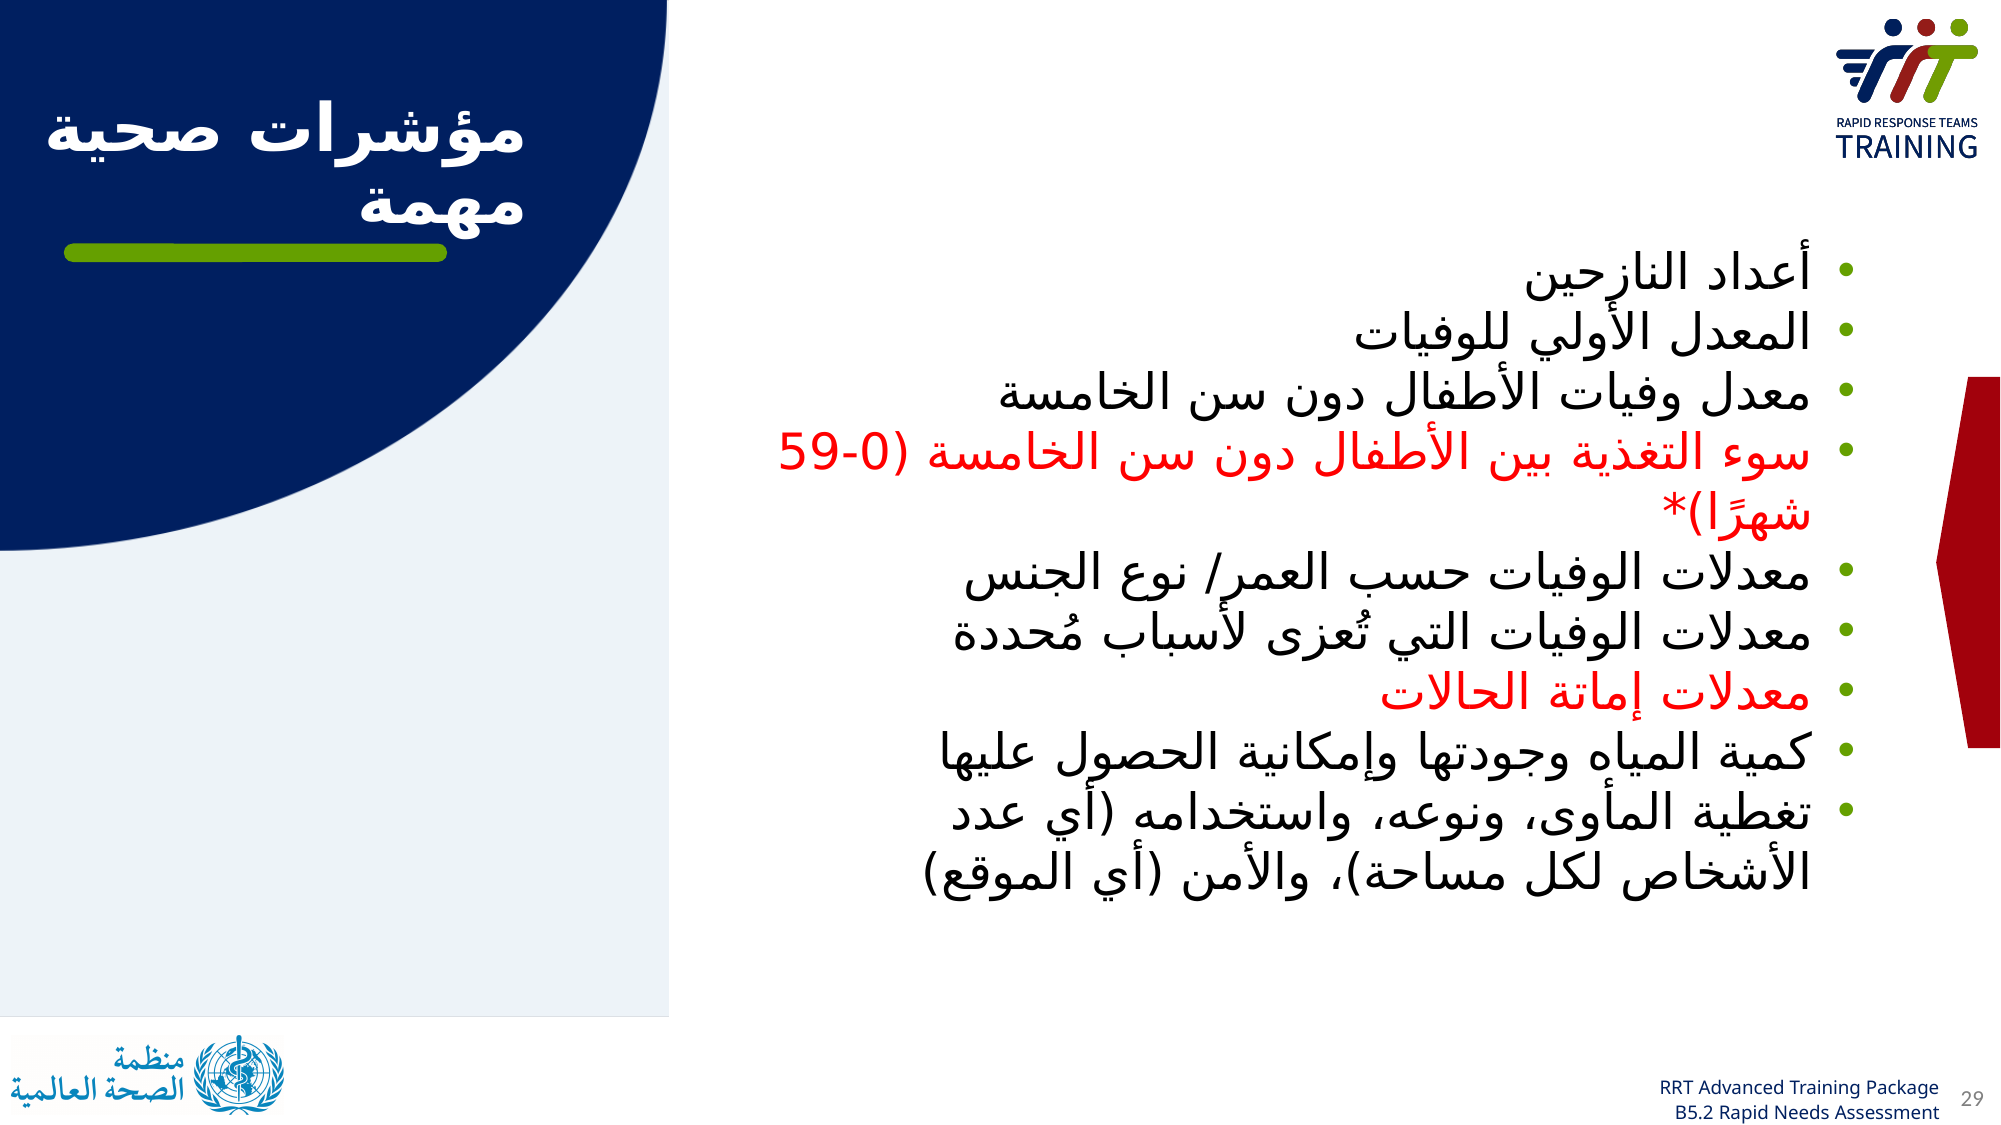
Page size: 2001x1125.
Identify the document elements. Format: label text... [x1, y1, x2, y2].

picture [0, 0, 669, 1018]
text_box أعداد النازحين المعدل الأولي للوفيات معدل وفيات الأطفال دون سن الخامسة سوء التغذية بين الأطفال دون سن الخامسة (0-59 شهرًا)* معدلات الوفيات حسب العمر/ نوع الجنس معدلات الوفيات التي تُعزى لأسباب مُحددة معدلات إماتة الحالات كمية المياه وجودتها وإمكانية الحصول عليها تغطية المأوى، ونوعه، واستخدامه (أي عدد الأشخاص لكل مساحة)، والأمن (أي الموقع) [769, 232, 1863, 907]
picture [241, 1050, 247, 1059]
picture [1835, 19, 1978, 167]
text_box مؤشرات صحية مهمة [0, 69, 536, 264]
picture [11, 1035, 284, 1115]
